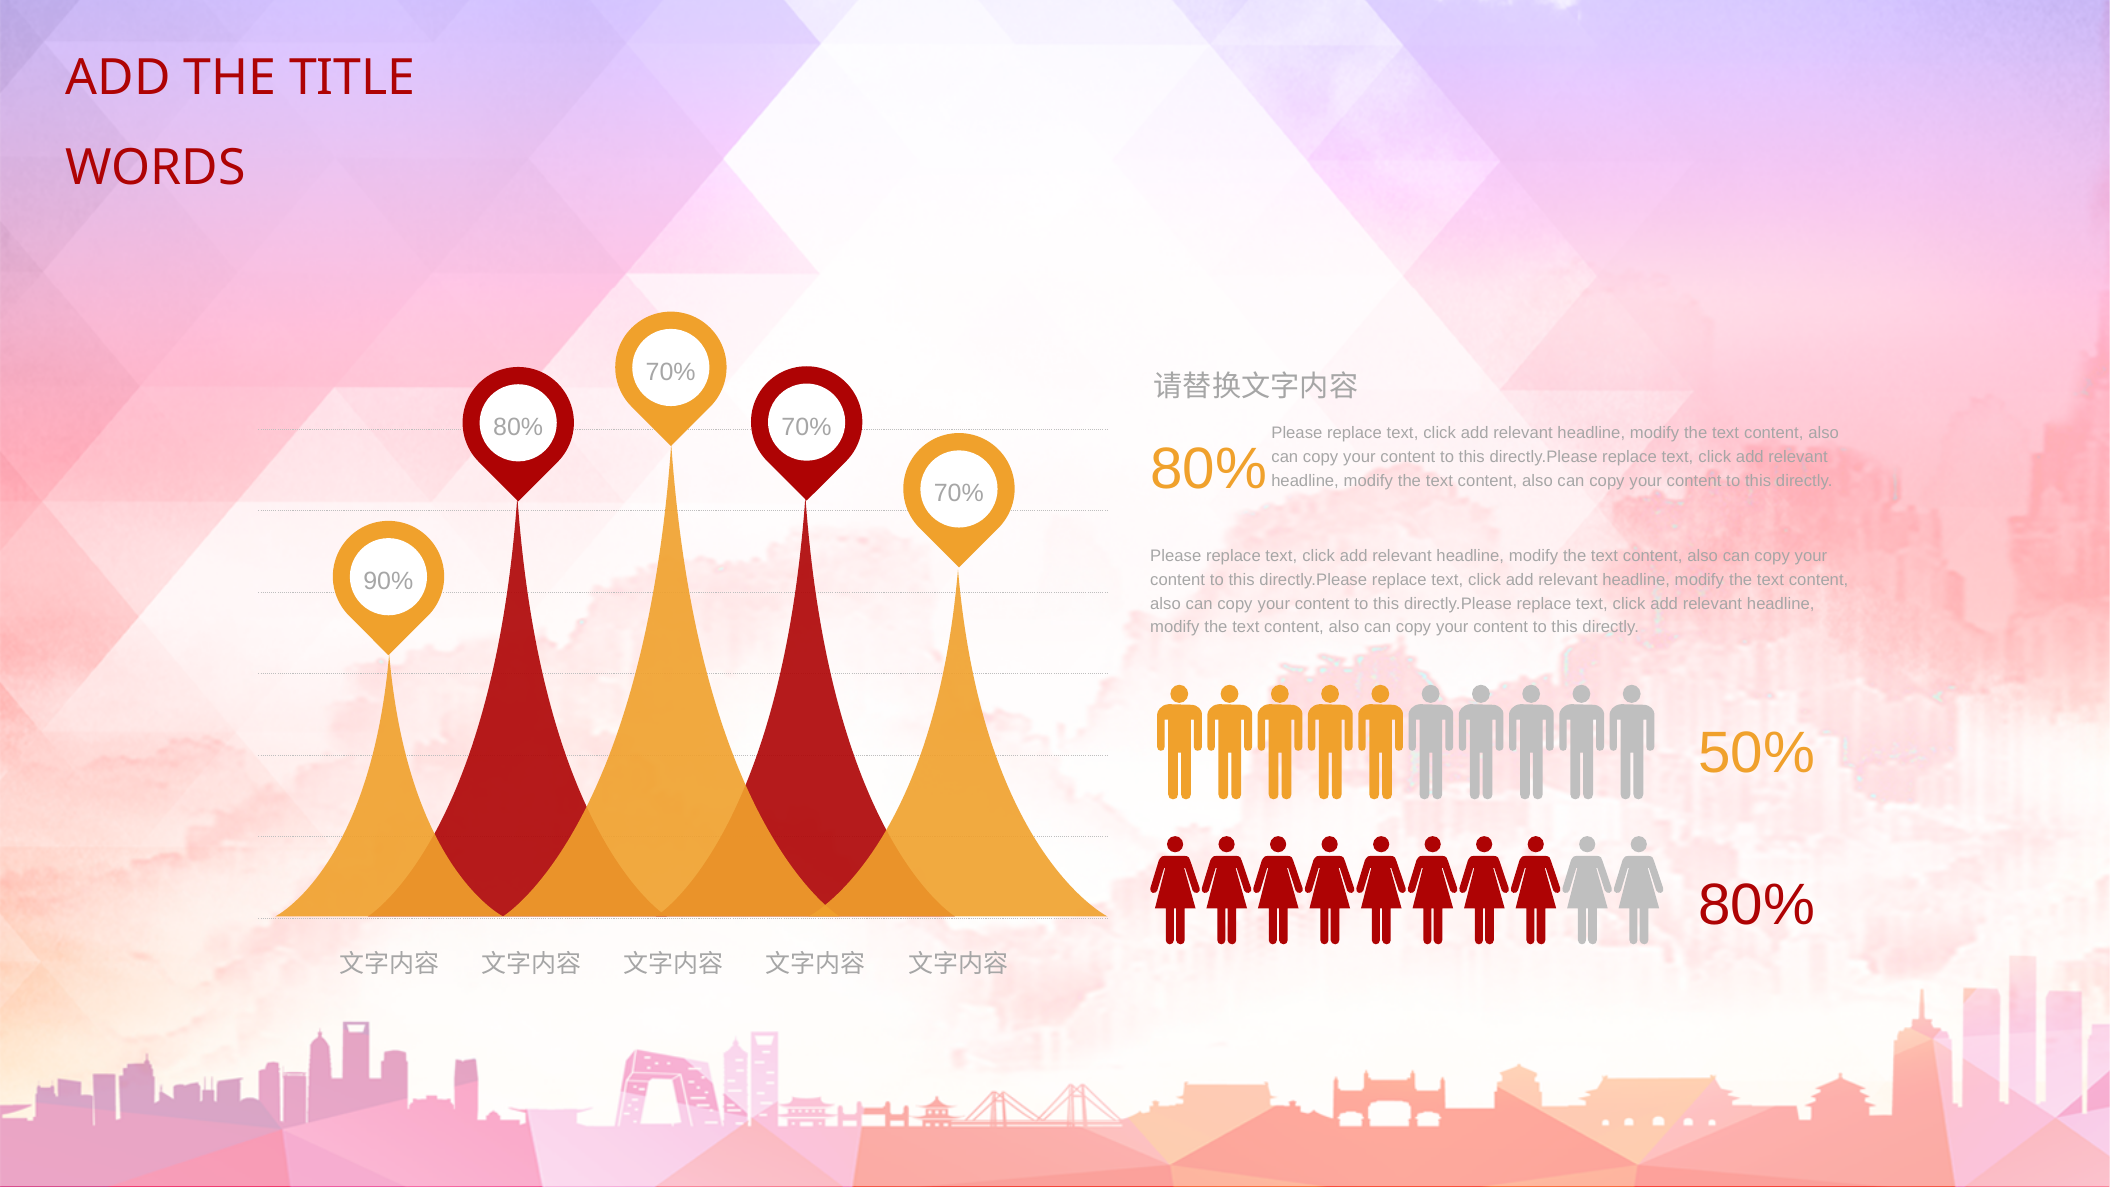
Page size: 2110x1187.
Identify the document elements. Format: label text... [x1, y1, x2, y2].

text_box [332, 520, 445, 633]
text_box 请替换文字内容 [1153, 360, 1463, 403]
text_box 80% [1150, 416, 1268, 501]
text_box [258, 429, 1108, 919]
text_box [1149, 836, 1664, 945]
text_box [750, 366, 863, 478]
text_box Please replace text, click add relevant headline, modify the text content, also can copy your content to this directly.Please replace text, click add relevant headline, modify the text content, also can copy your content to this directly. [1271, 417, 1850, 490]
text_box 50% [1698, 700, 1816, 785]
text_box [615, 311, 727, 423]
text_box ADD THE TITLE WORDS [50, 7, 583, 202]
text_box 80% [1698, 852, 1816, 937]
text_box 文字内容 [339, 941, 440, 978]
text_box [462, 366, 574, 479]
text_box 文字内容 [481, 941, 582, 978]
text_box Please replace text, click add relevant headline, modify the text content, also can copy your content to this directly.Please replace text, click add relevant headline, modify the text content, also can copy your content to this directly.Please replace text, click add relevant headline, modify the text content, also can copy your content to this directly. [1150, 540, 1850, 637]
text_box 文字内容 [907, 941, 1009, 978]
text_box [903, 433, 1015, 545]
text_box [1157, 684, 1655, 800]
text_box 文字内容 [623, 941, 724, 978]
text_box 文字内容 [765, 941, 866, 978]
